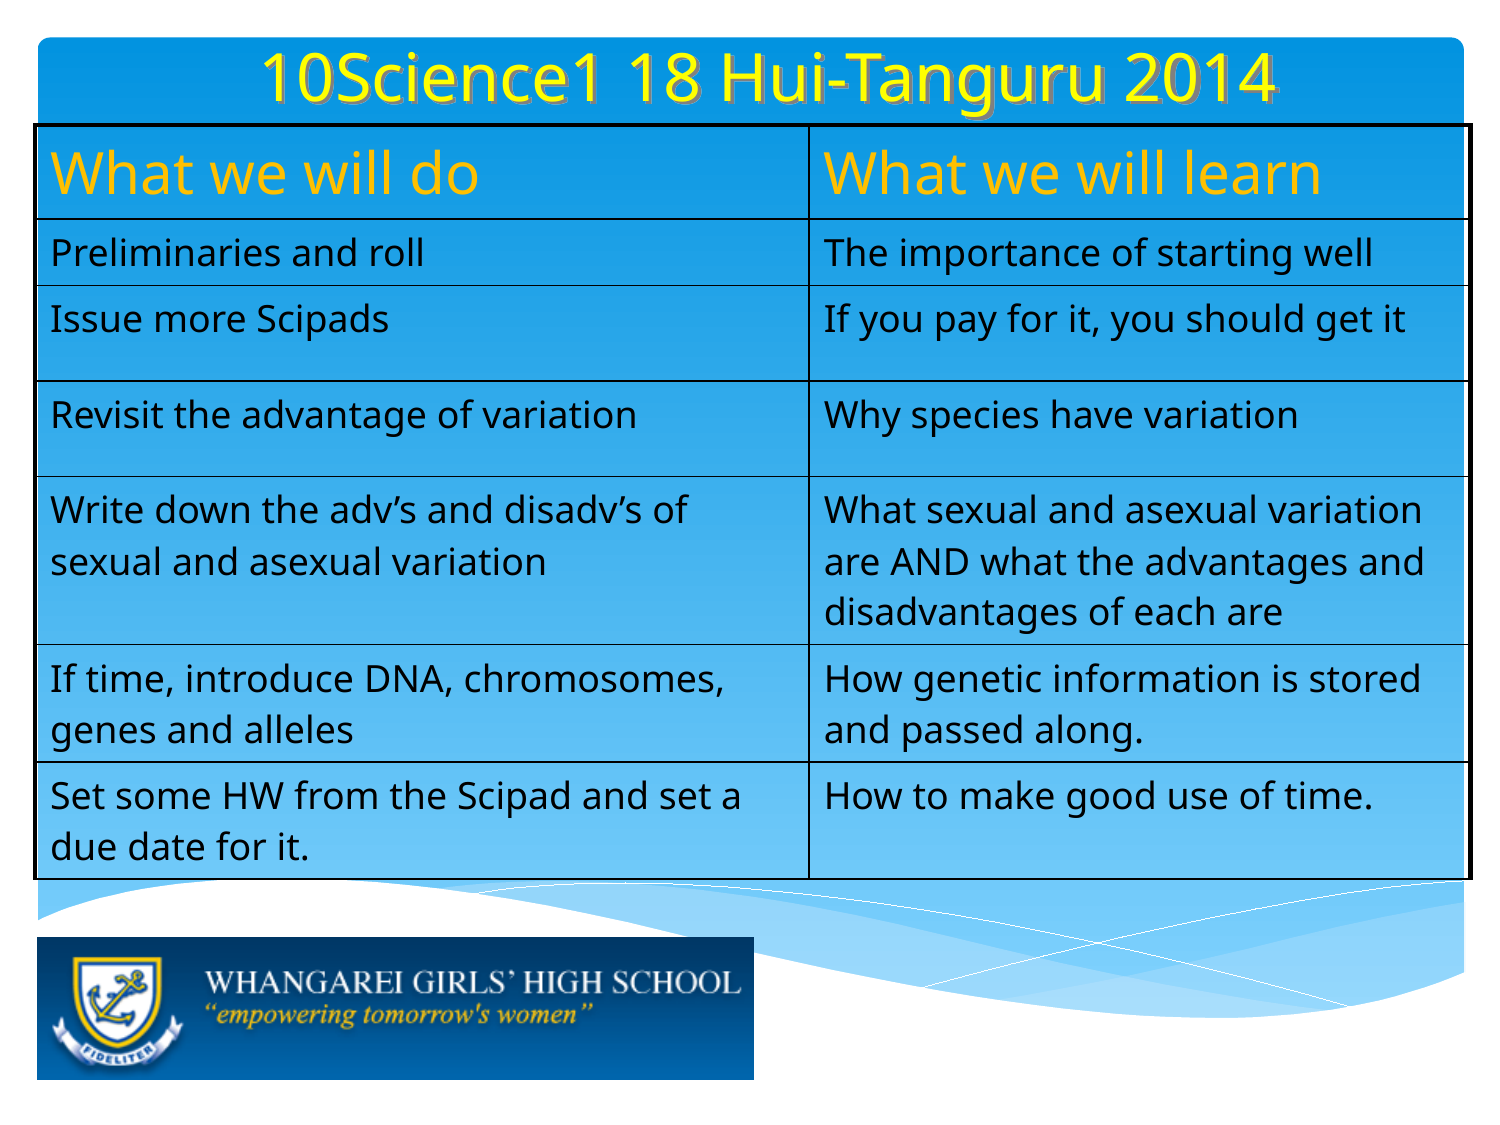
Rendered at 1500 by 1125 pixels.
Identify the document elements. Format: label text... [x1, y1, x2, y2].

table_cell Set some HW from the Scipad and set a due date for it. [37, 763, 808, 878]
table_cell How to make good use of time. [810, 763, 1468, 878]
table_cell The importance of starting well [810, 220, 1468, 285]
table_header What we will do [37, 127, 808, 218]
table_cell Why species have variation [810, 382, 1468, 476]
table_header What we will learn [810, 127, 1468, 218]
picture [37, 937, 754, 1080]
table_cell Write down the adv’s and disadv’s of sexual and asexual variation [37, 477, 808, 644]
table_cell How genetic information is stored and passed along. [810, 645, 1468, 761]
table_cell What sexual and asexual variation are AND what the advantages and disadvantages of each are [810, 477, 1468, 644]
table_cell If you pay for it, you should get it [810, 286, 1468, 380]
table_cell If time, introduce DNA, chromosomes, genes and alleles [37, 645, 808, 761]
table_cell Revisit the advantage of variation [37, 382, 808, 476]
table_cell Issue more Scipads [37, 286, 808, 380]
table_cell Preliminaries and roll [37, 220, 808, 285]
text_box 10Science1 18 Hui-Tanguru 2014 [162, 24, 1375, 123]
